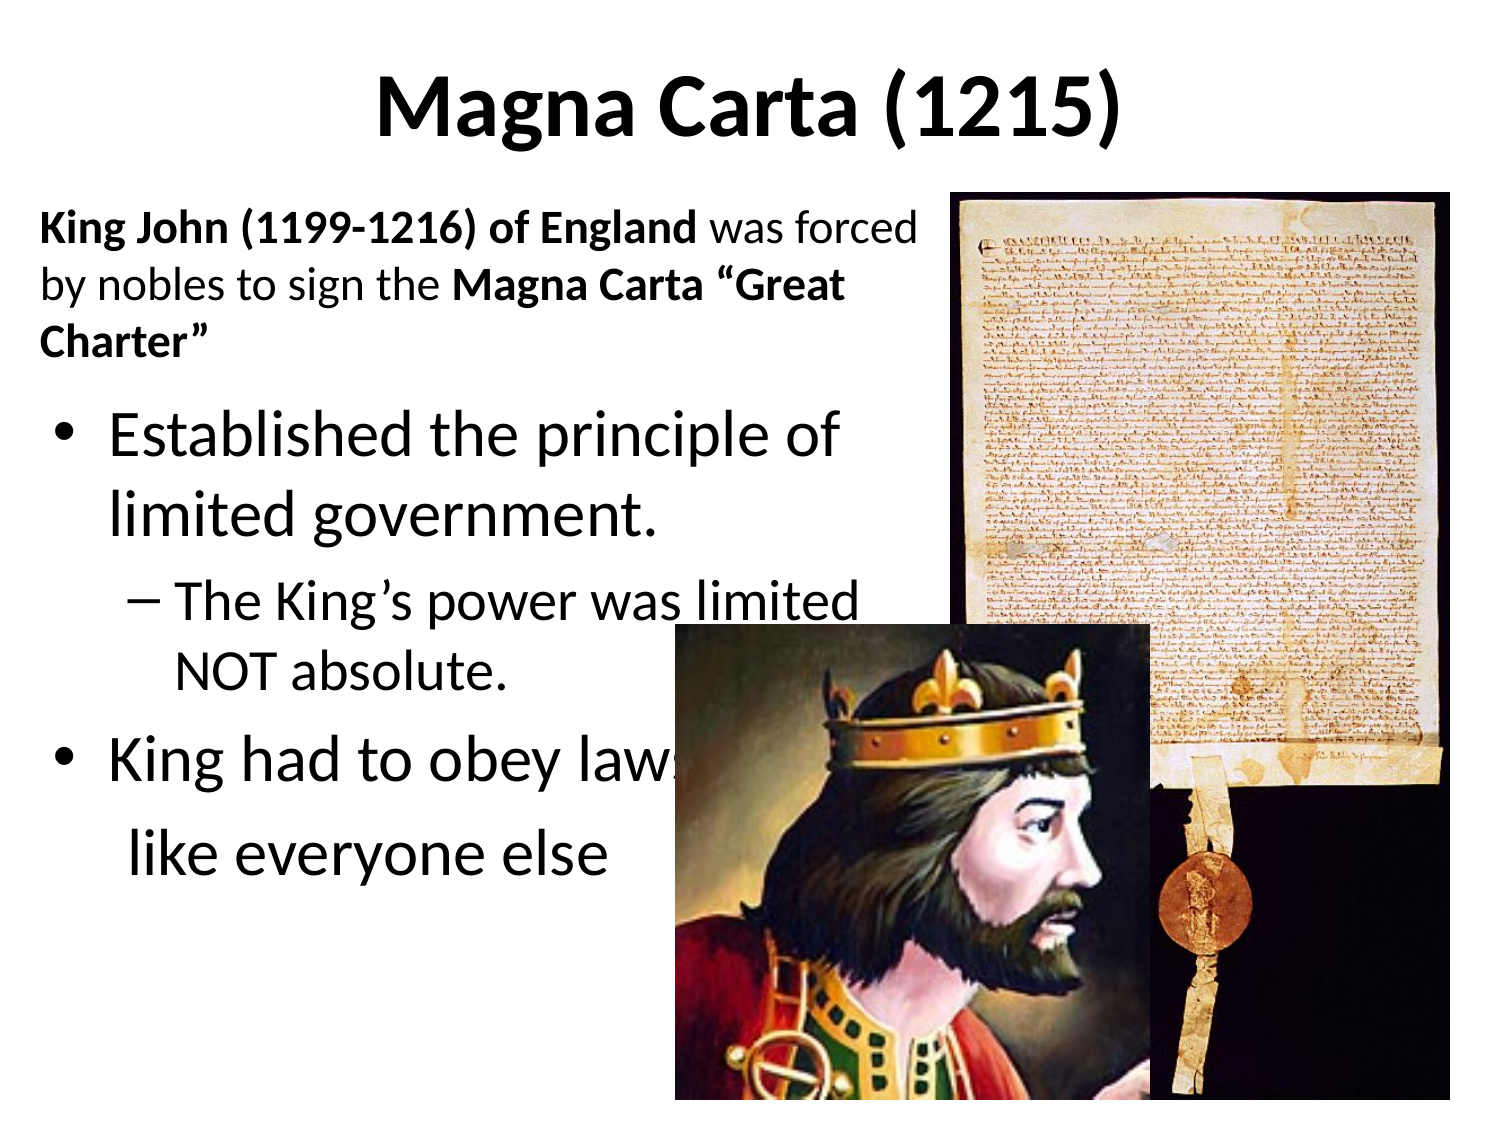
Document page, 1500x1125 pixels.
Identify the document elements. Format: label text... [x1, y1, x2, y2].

picture [674, 192, 1450, 1101]
list Established the principle of limited government. The King’s power was limited NOT absolute. King had to obey laws like everyone else [37, 382, 913, 1125]
text_box Magna Carta (1215) [87, 37, 1413, 163]
title King John (1199-1216) of England was forced by nobles to sign the Magna Carta “Great Charter” [24, 187, 938, 375]
